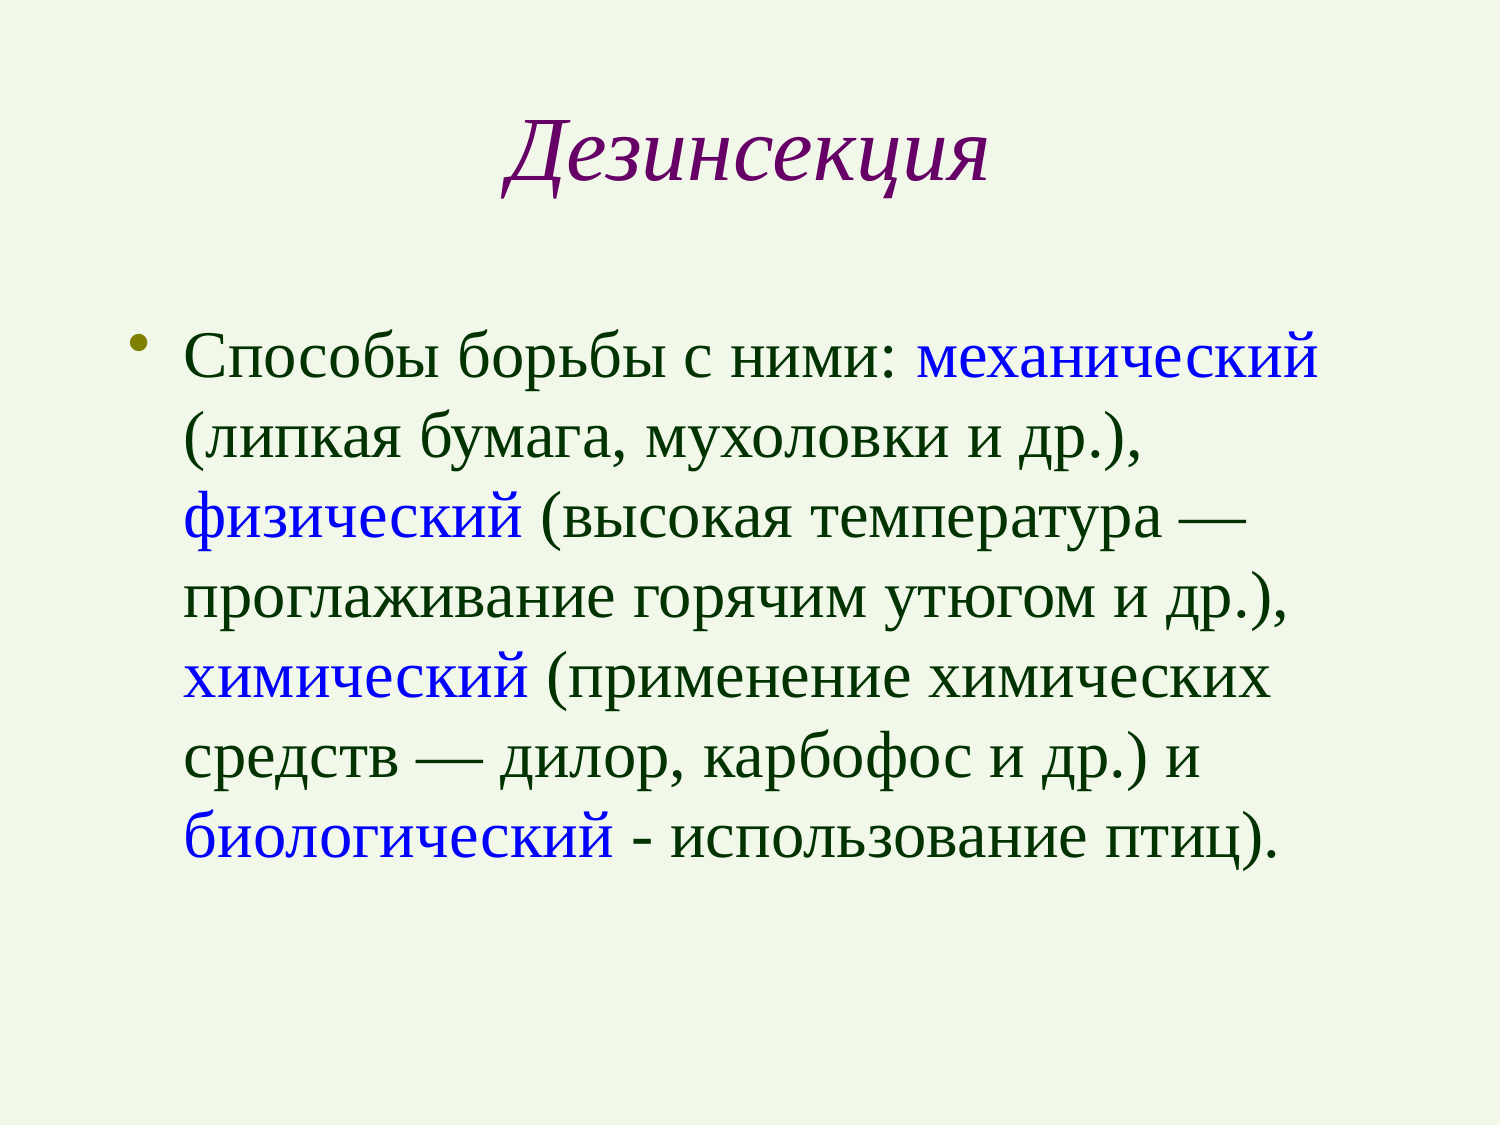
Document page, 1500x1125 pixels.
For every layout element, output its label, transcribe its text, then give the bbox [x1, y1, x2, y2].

list Способы борьбы с ними: механический (липкая бумага, мухоловки и др.), физический (высокая температура — проглаживание горячим утюгом и др.), химический (применение химических средств — дилор, карбофос и др.) и биологический - использование птиц). [112, 303, 1388, 979]
title Дезинсекция [112, 50, 1388, 238]
